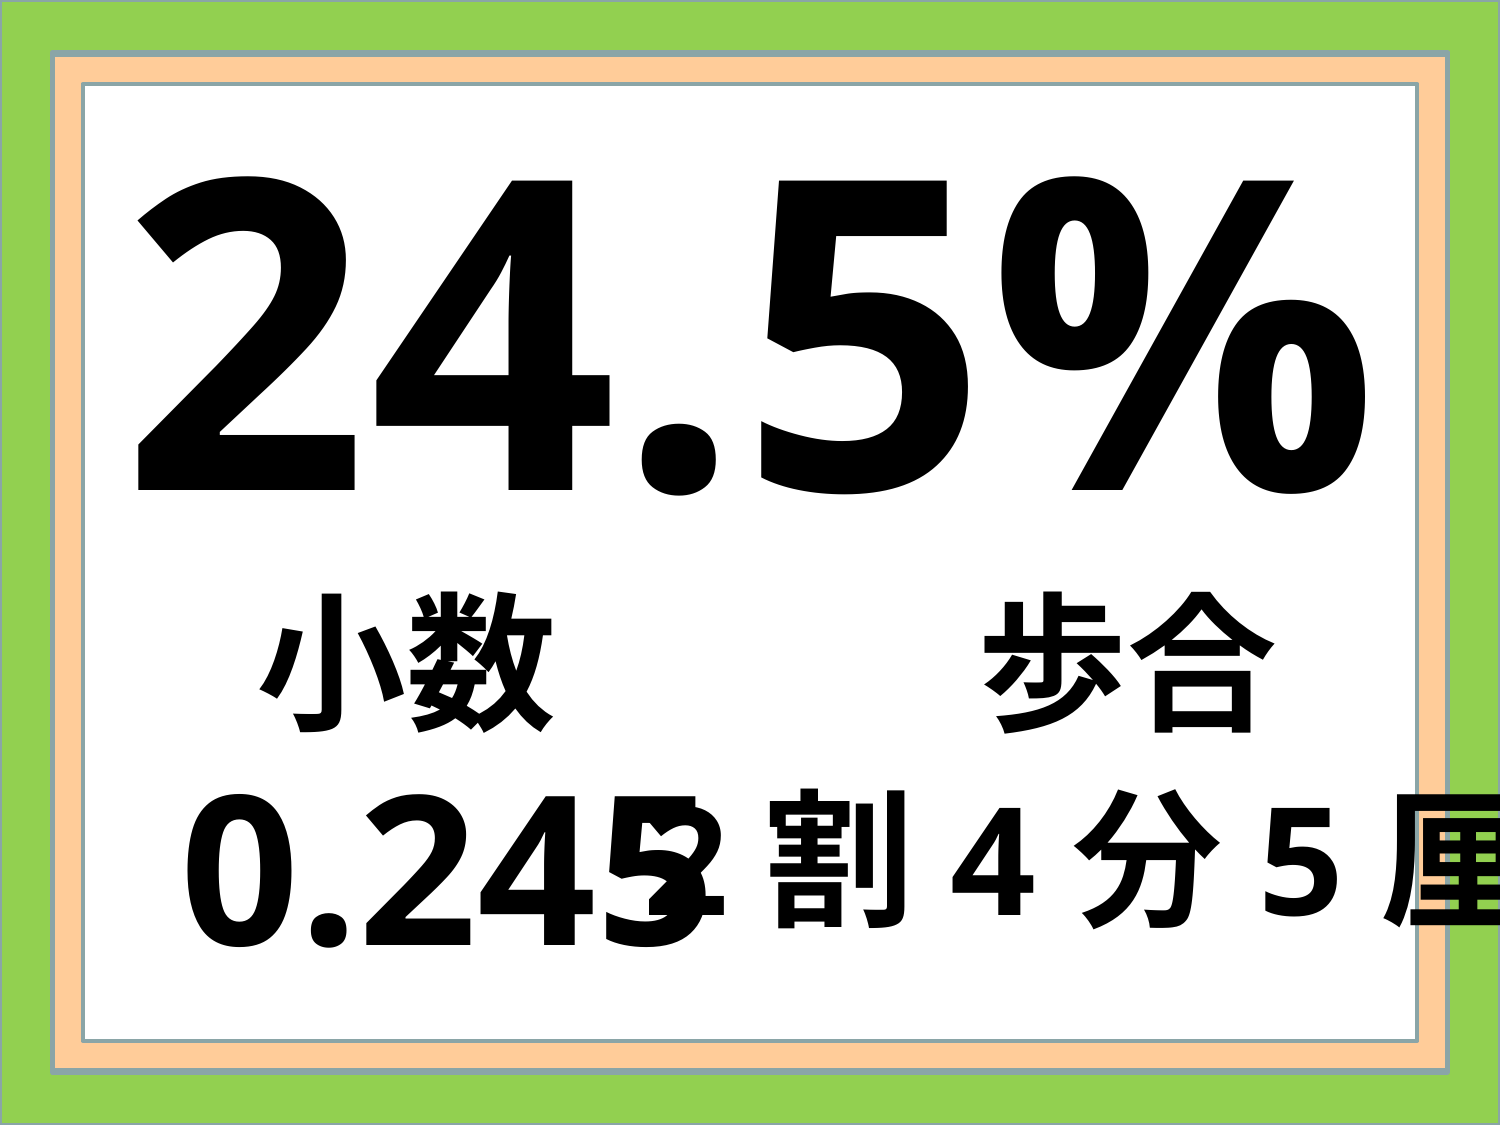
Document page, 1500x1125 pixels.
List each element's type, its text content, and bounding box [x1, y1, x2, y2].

text_box 24.5% [177, 89, 1323, 546]
text_box 2割4分5厘 [785, 716, 1388, 994]
text_box 0.245 [146, 716, 750, 994]
text_box 小数 [146, 573, 667, 757]
text_box 歩合 [962, 573, 1500, 757]
